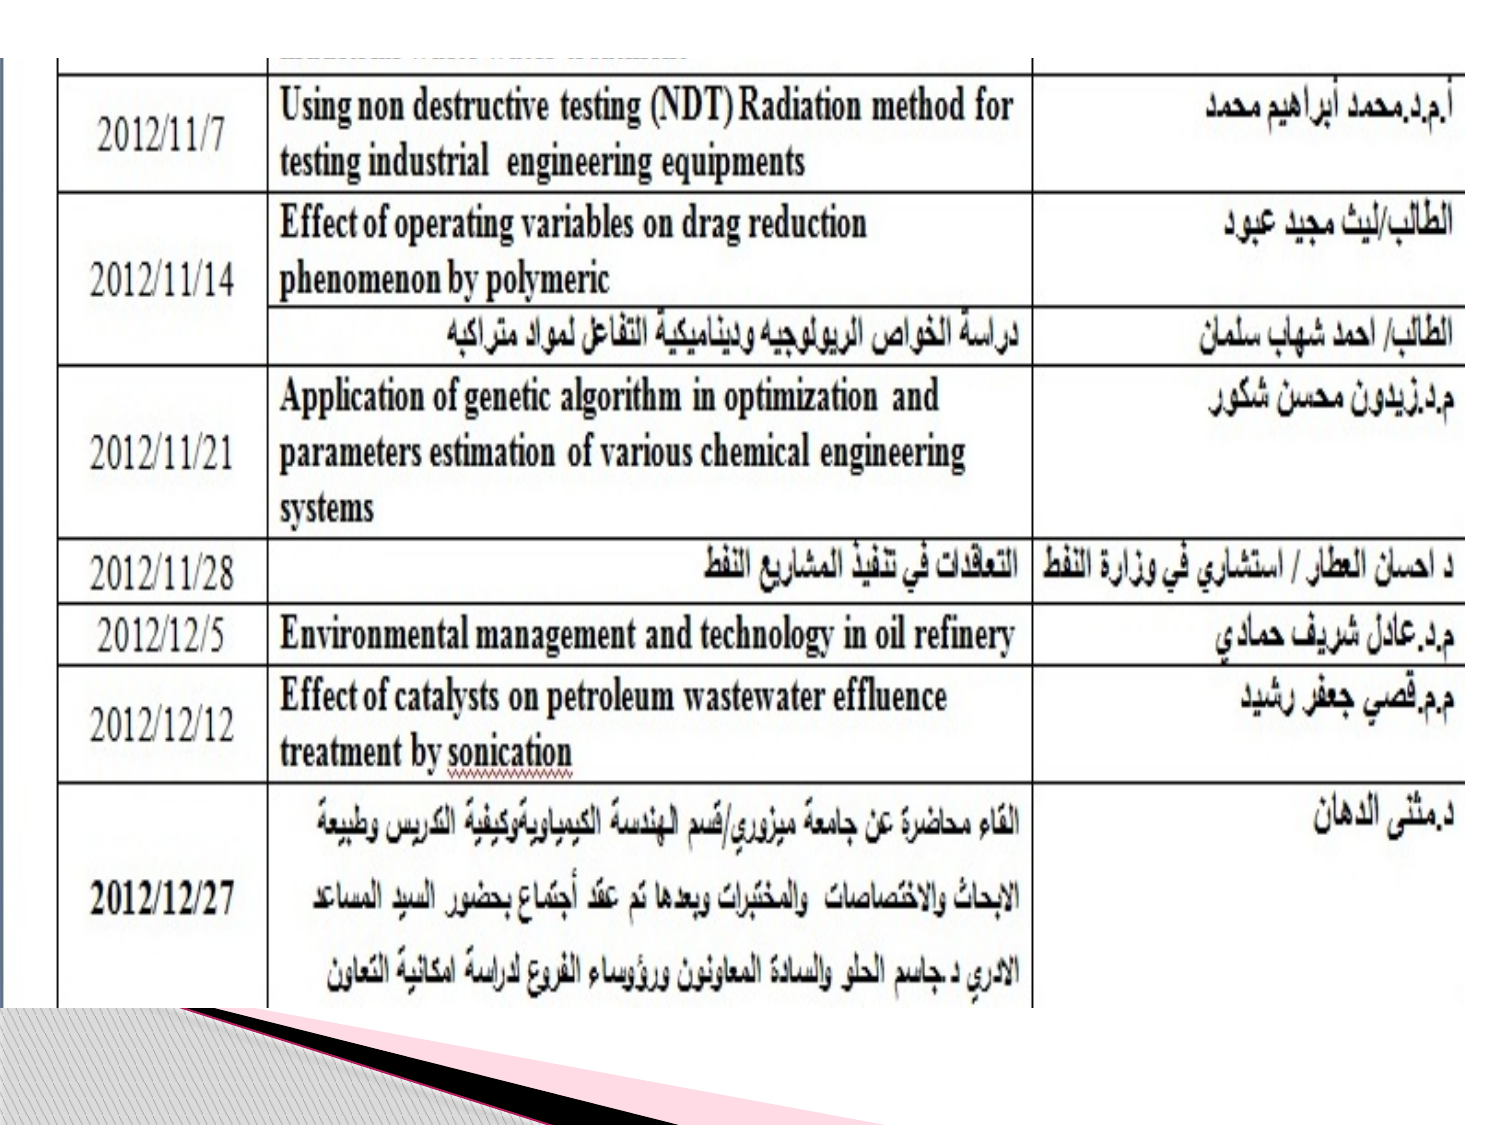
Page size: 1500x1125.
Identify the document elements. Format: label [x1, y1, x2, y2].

list [0, 58, 1466, 1008]
